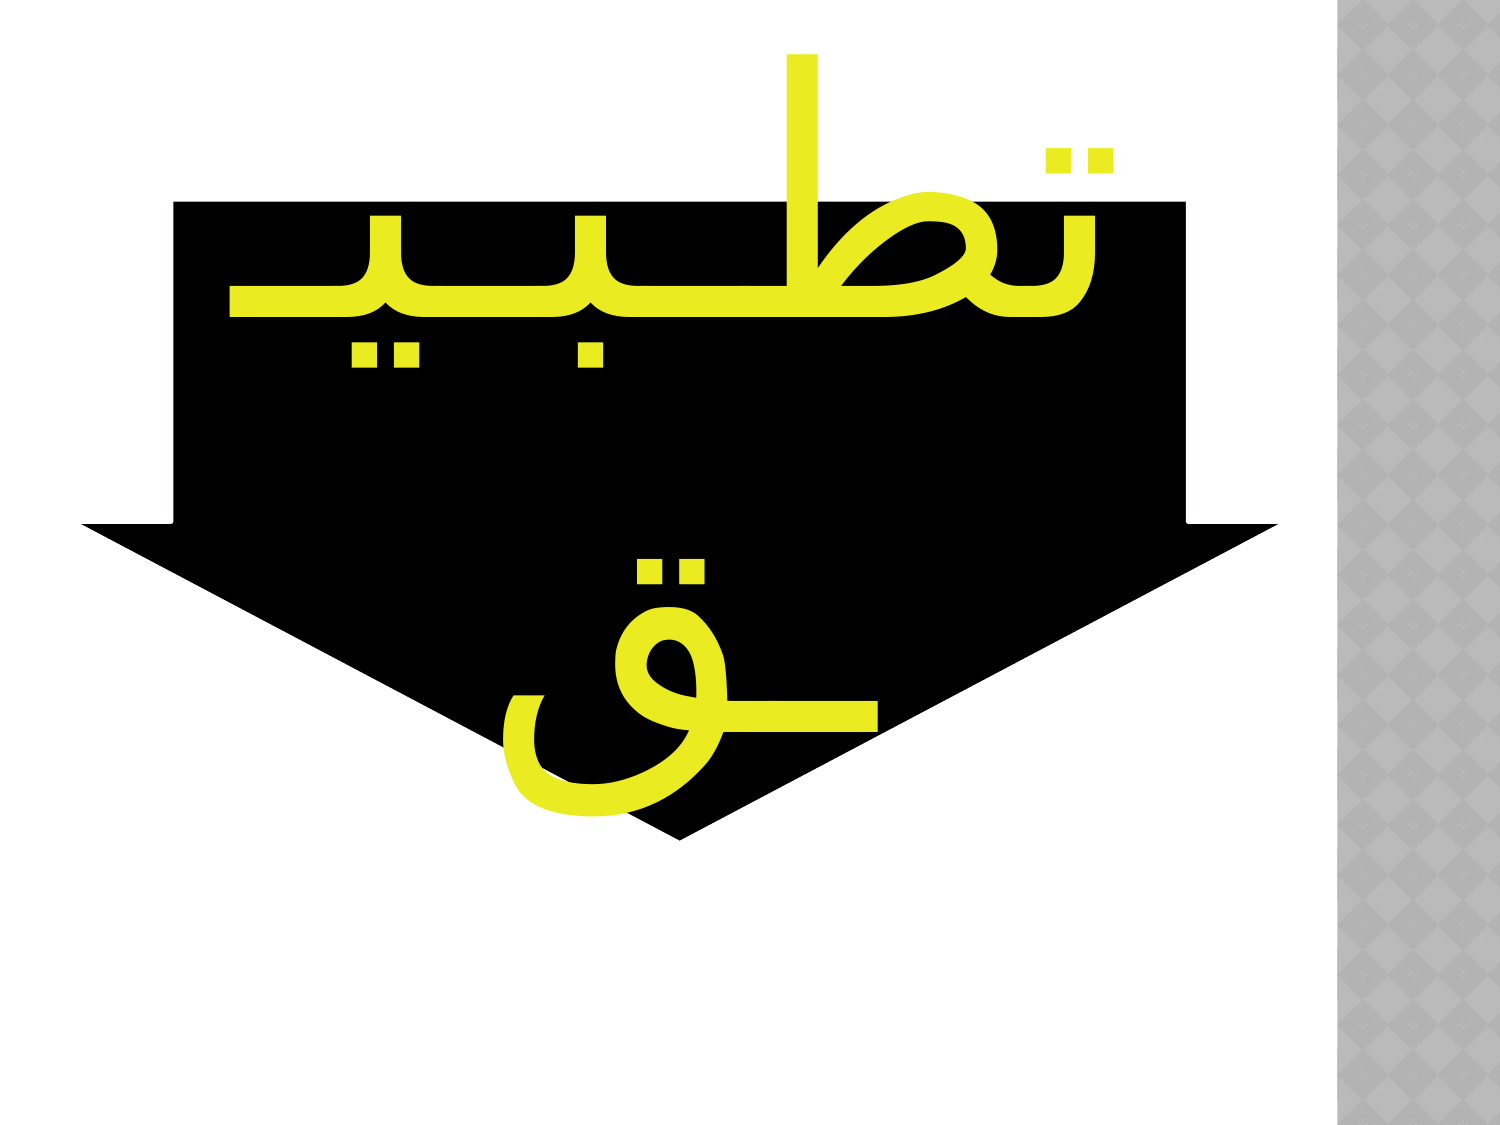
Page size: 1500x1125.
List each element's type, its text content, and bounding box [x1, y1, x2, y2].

text_box تطـبـيــق [67, 196, 1292, 846]
